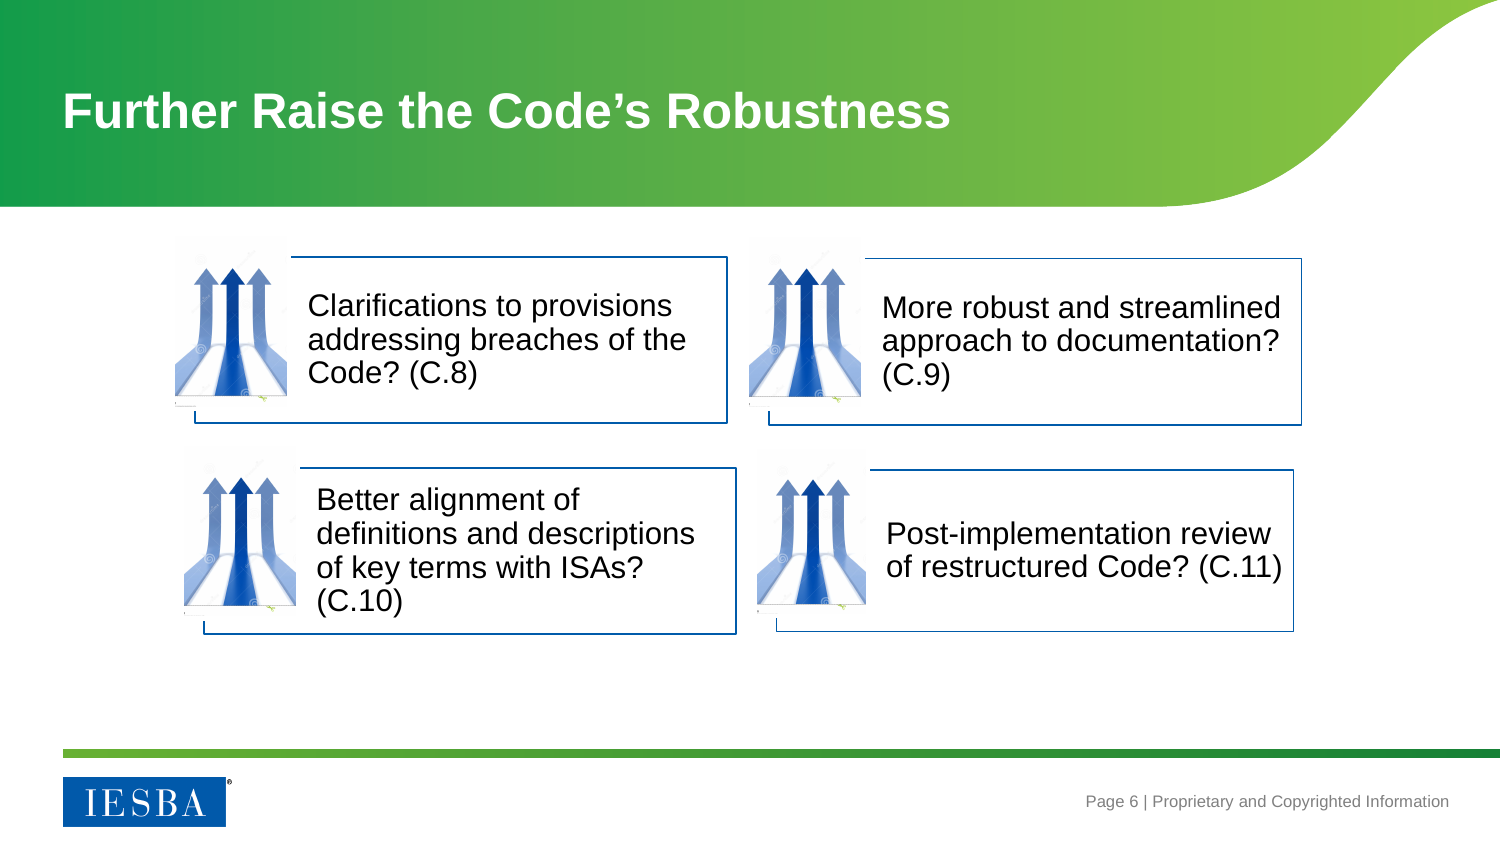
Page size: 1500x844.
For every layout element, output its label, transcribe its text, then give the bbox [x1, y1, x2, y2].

title Further Raise the Code’s Robustness [62, 75, 1300, 142]
picture [63, 777, 232, 827]
picture [0, 0, 1500, 207]
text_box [74, 234, 1401, 635]
